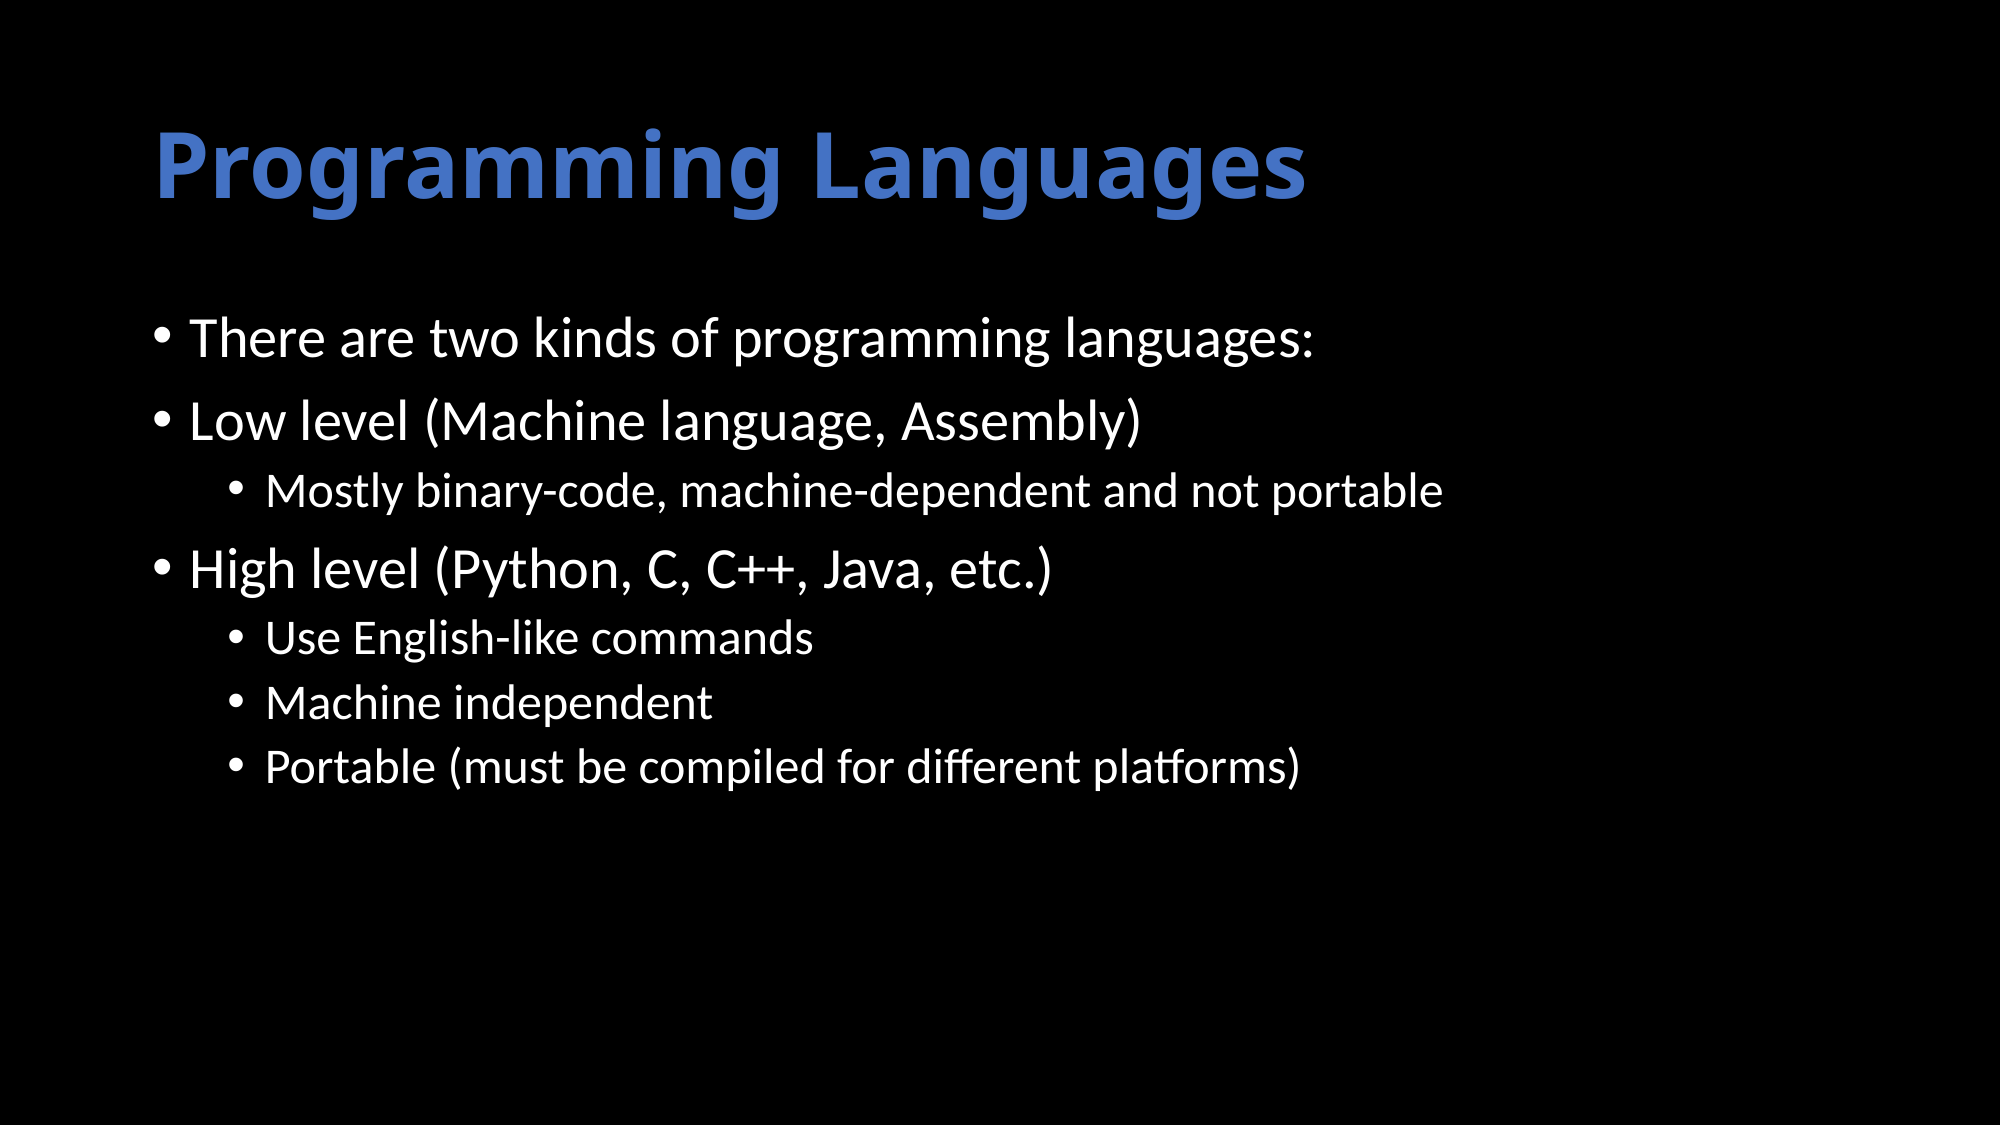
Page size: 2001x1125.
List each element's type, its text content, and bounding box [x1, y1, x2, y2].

title Programming Languages [137, 59, 1863, 278]
list There are two kinds of programming languages: Low level (Machine language, Assembly) Mostly binary-code, machine-dependent and not portable High level (Python, C, C++, Java, etc.) Use English-like commands Machine independent Portable (must be compiled for different platforms) [137, 299, 1863, 1014]
